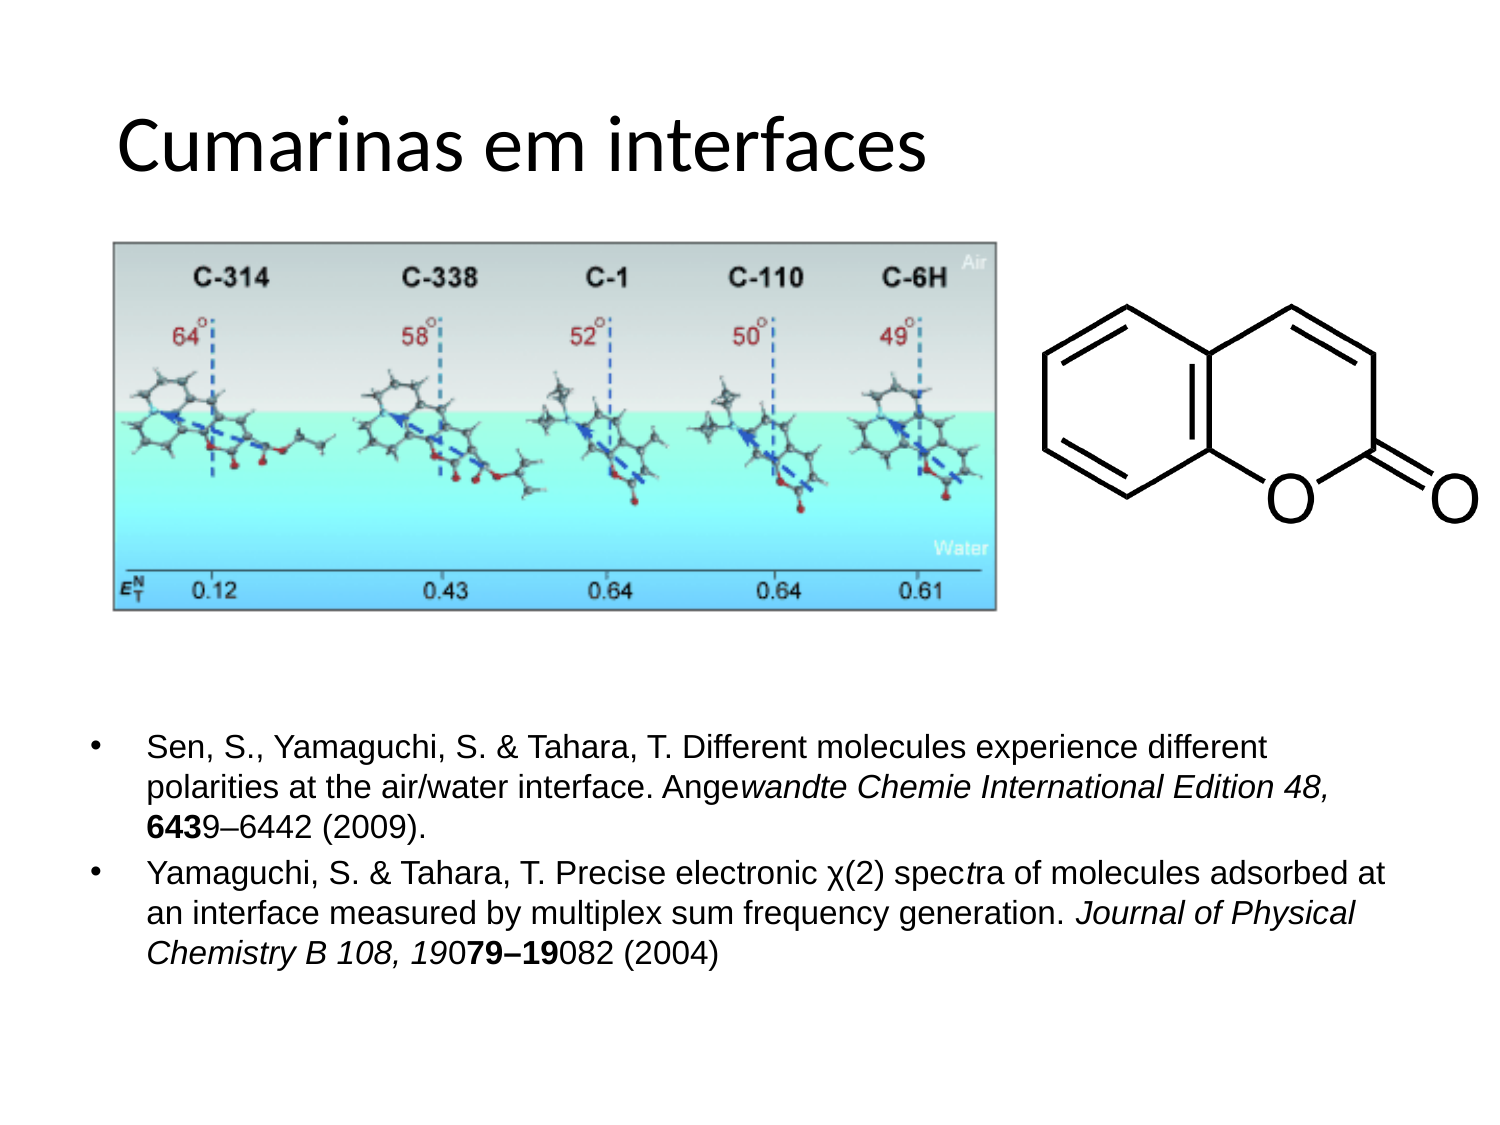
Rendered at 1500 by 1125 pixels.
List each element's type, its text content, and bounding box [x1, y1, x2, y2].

list Sen, S., Yamaguchi, S. & Tahara, T. Different molecules experience different polarities at the air/water interface. Angewandte Chemie International Edition 48, 6439–6442 (2009). Yamaguchi, S. & Tahara, T. Precise electronic χ(2) spectra of molecules adsorbed at an interface measured by multiplex sum frequency generation. Journal of Physical Chemistry B 108, 19079–19082 (2004) [75, 717, 1425, 1005]
picture [104, 232, 1500, 621]
title Cumarinas em interfaces [75, 45, 973, 233]
